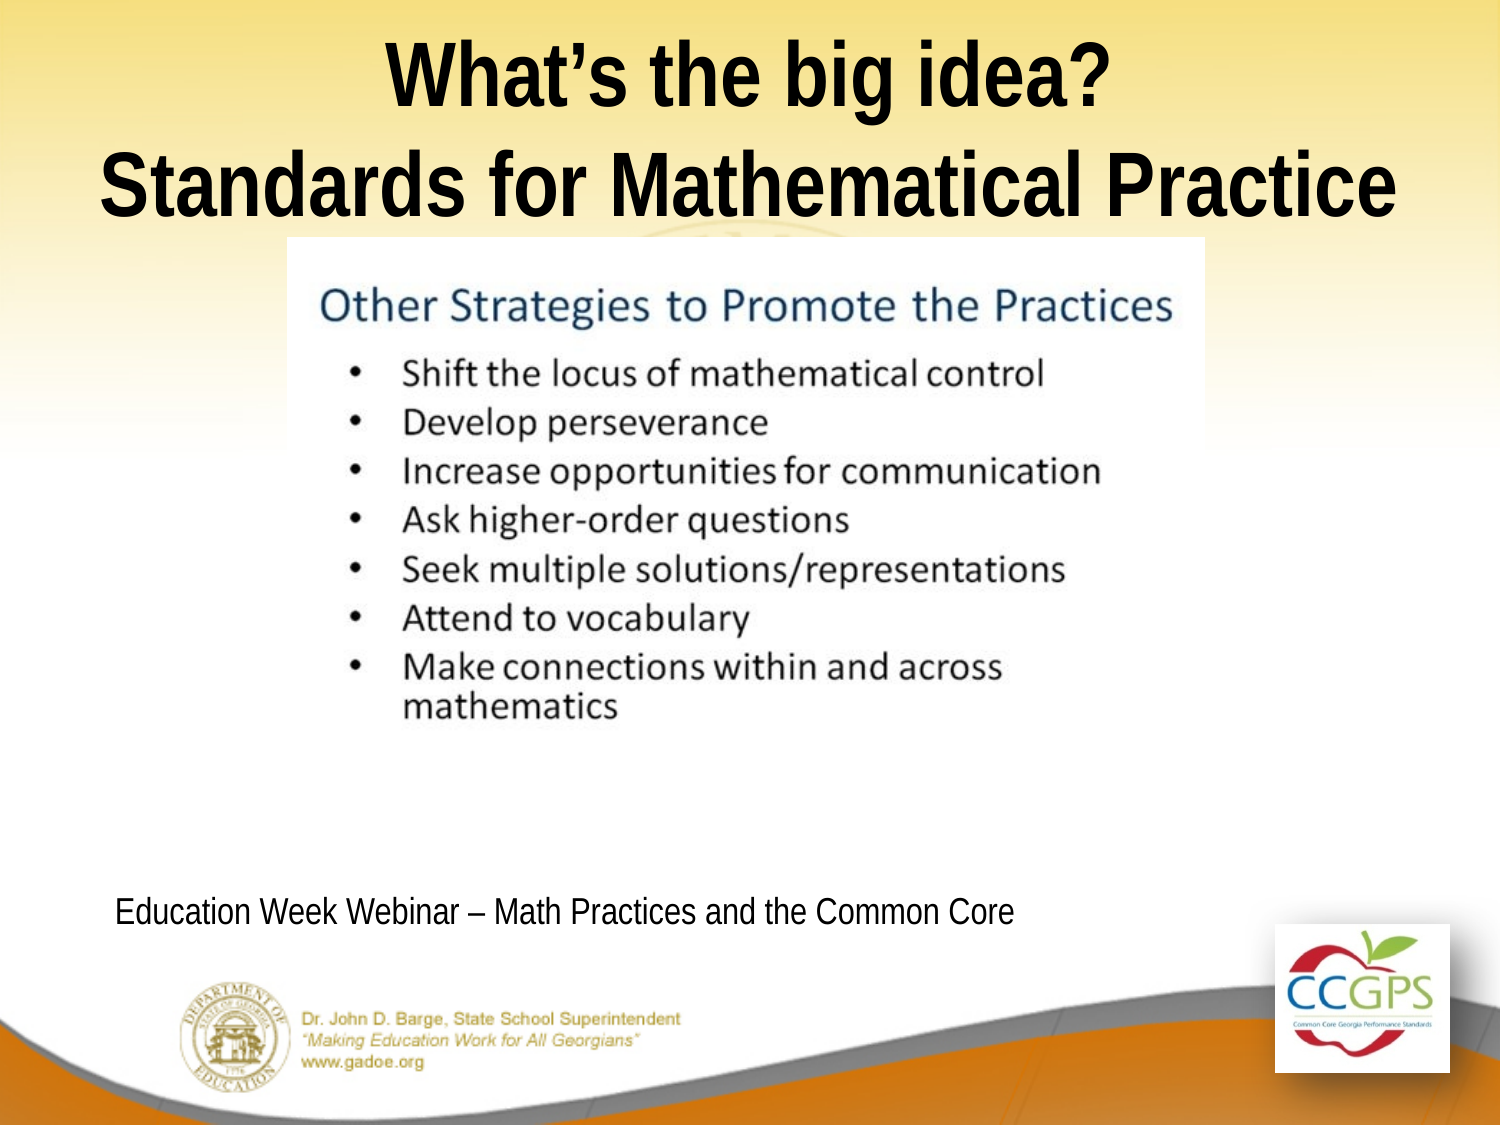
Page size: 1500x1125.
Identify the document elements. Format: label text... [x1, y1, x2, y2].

subtitle Education Week Webinar – Math Practices and the Common Core [24, 262, 1463, 1026]
picture [0, 0, 1500, 1125]
title What’s the big idea? Standards for Mathematical Practice [37, 37, 1463, 213]
